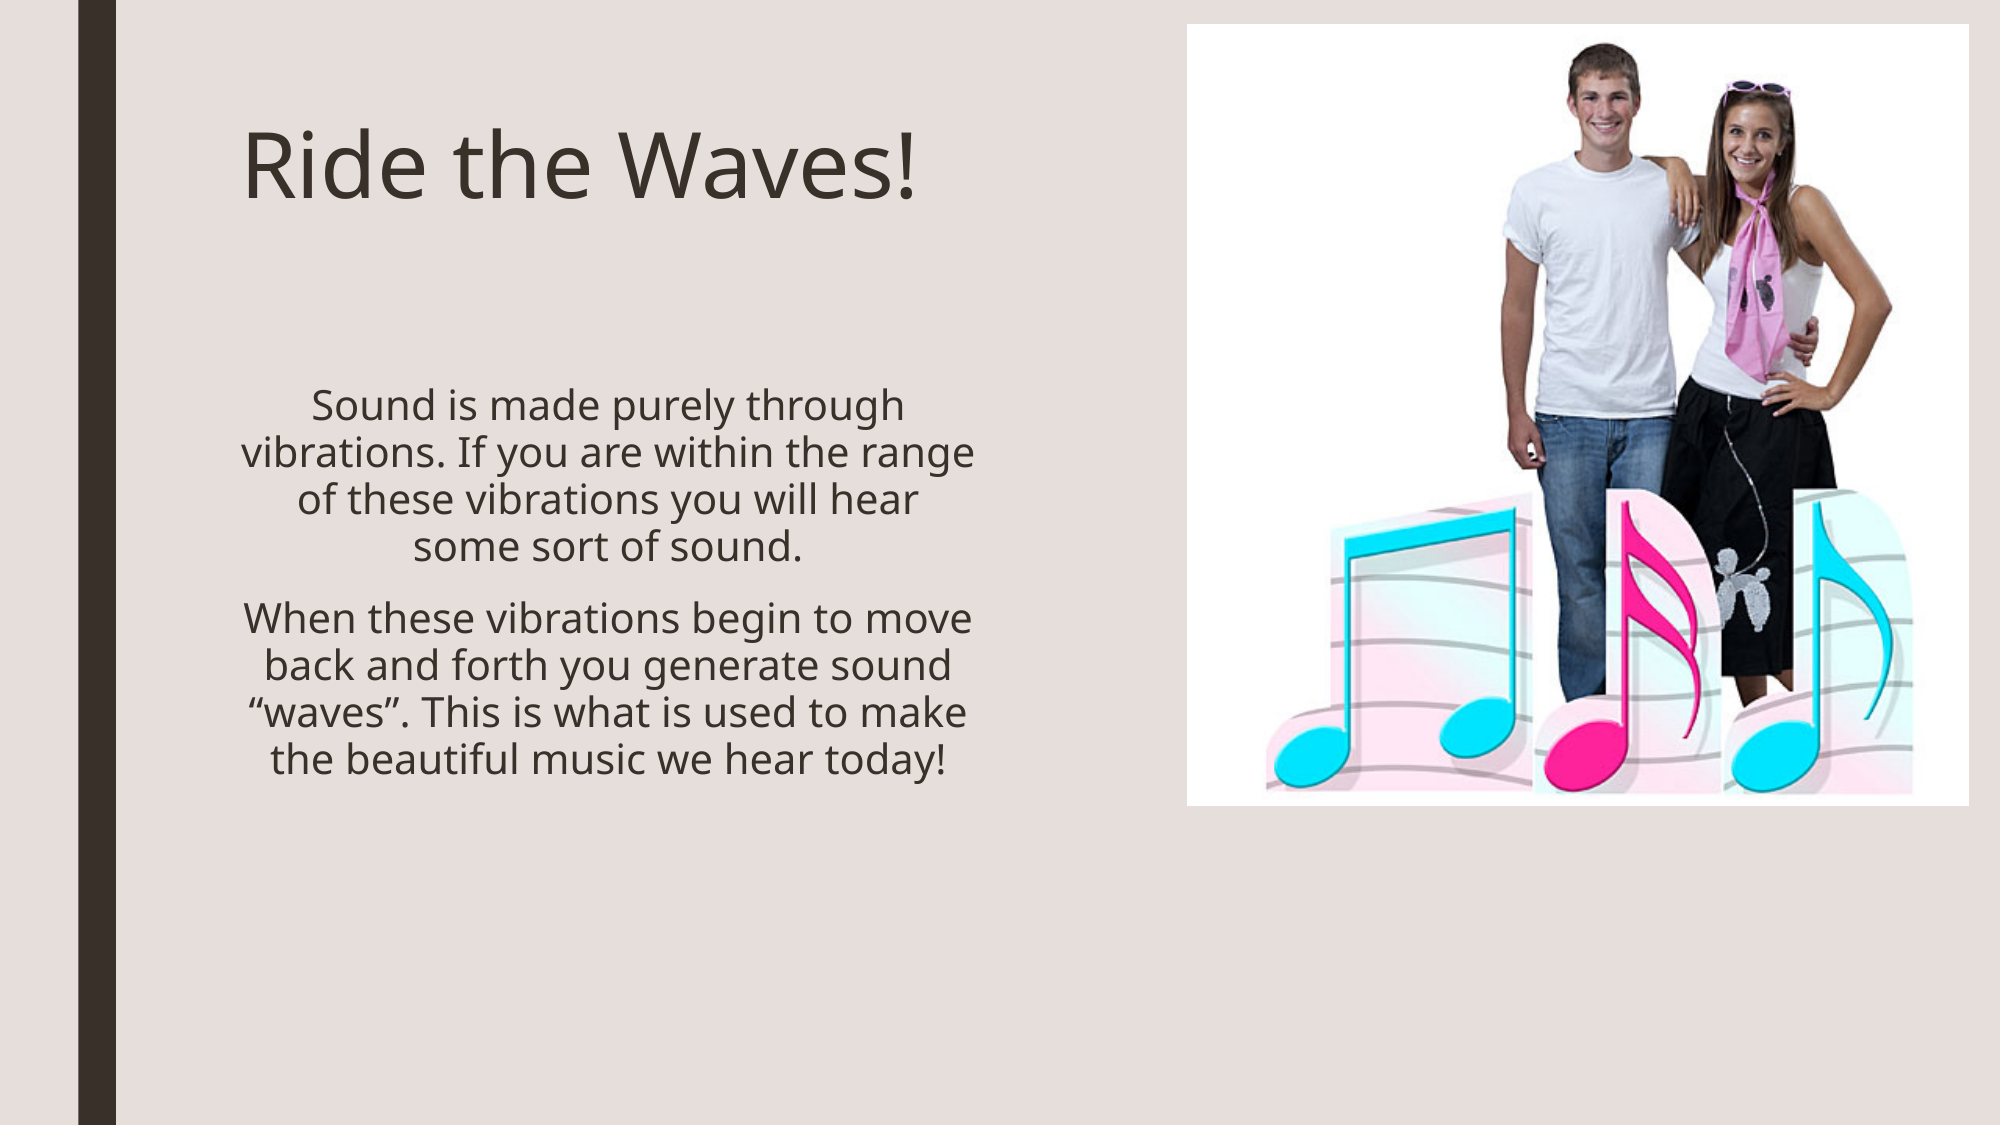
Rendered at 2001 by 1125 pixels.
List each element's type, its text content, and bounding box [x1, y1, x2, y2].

title Ride the Waves! [225, 112, 1187, 357]
picture [1187, 24, 1969, 806]
list Sound is made purely through vibrations. If you are within the range of these vibrations you will hear some sort of sound. When these vibrations begin to move back and forth you generate sound “waves”. This is what is used to make the beautiful music we hear today! [225, 375, 992, 963]
